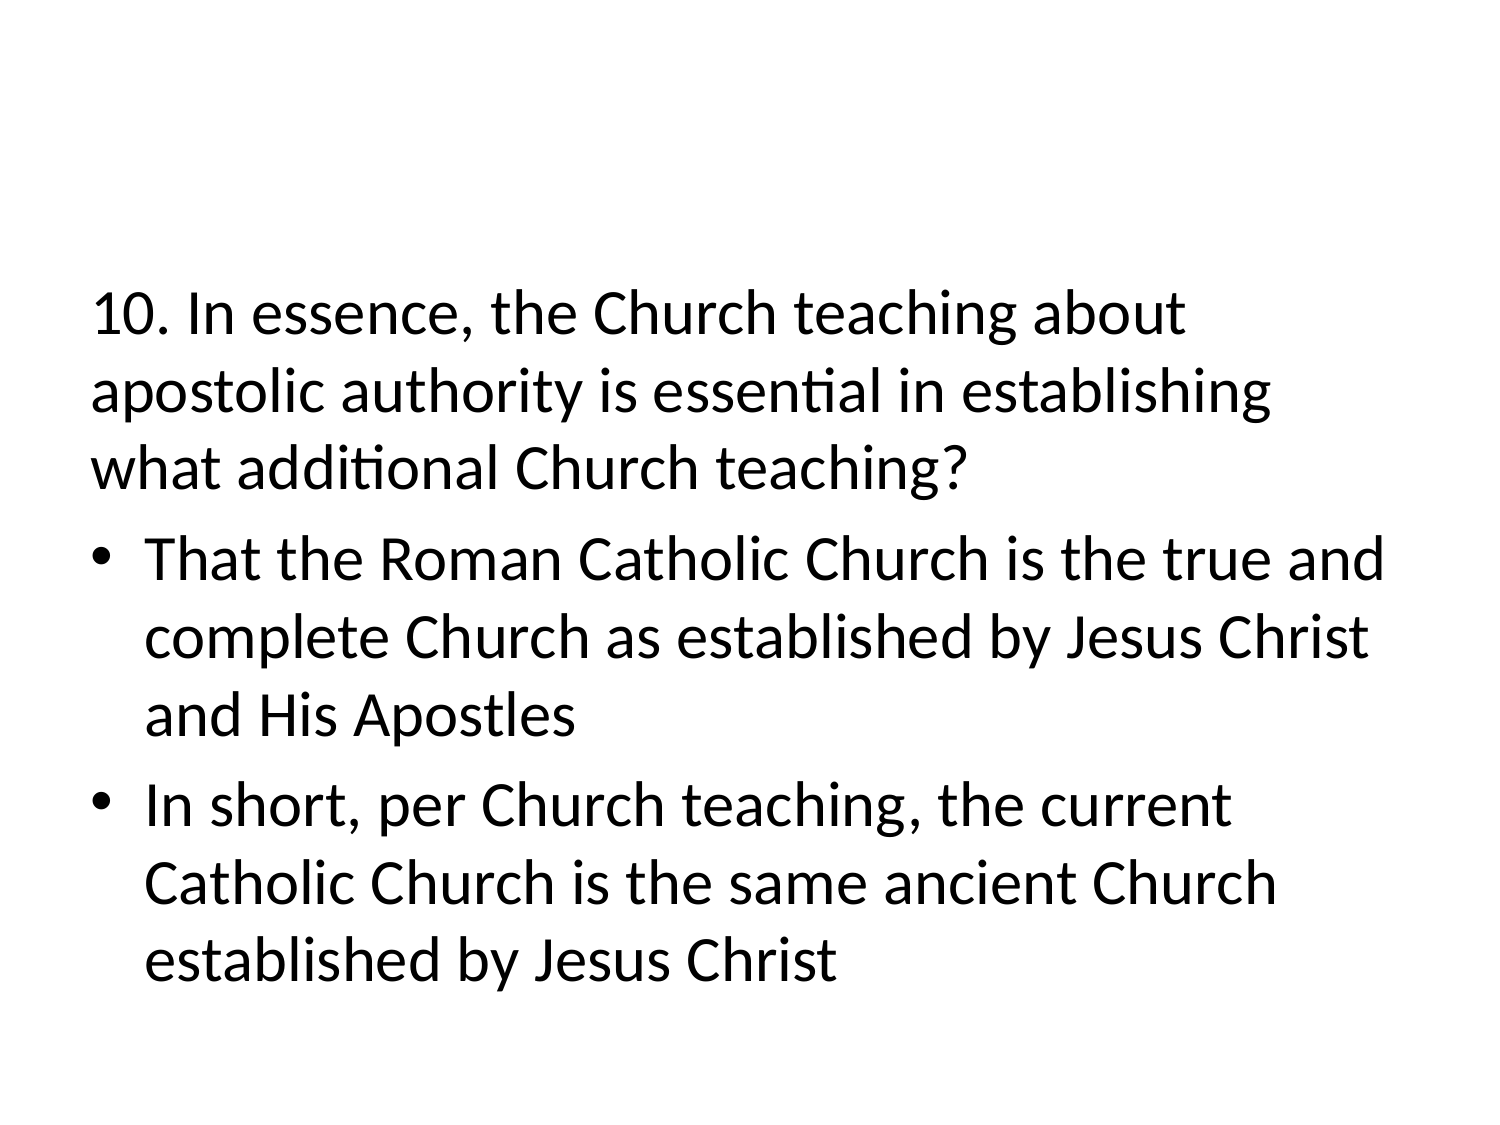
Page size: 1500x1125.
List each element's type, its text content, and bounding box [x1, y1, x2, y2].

list 10. In essence, the Church teaching about apostolic authority is essential in establishing what additional Church teaching? That the Roman Catholic Church is the true and complete Church as established by Jesus Christ and His Apostles In short, per Church teaching, the current Catholic Church is the same ancient Church established by Jesus Christ [75, 262, 1425, 1005]
